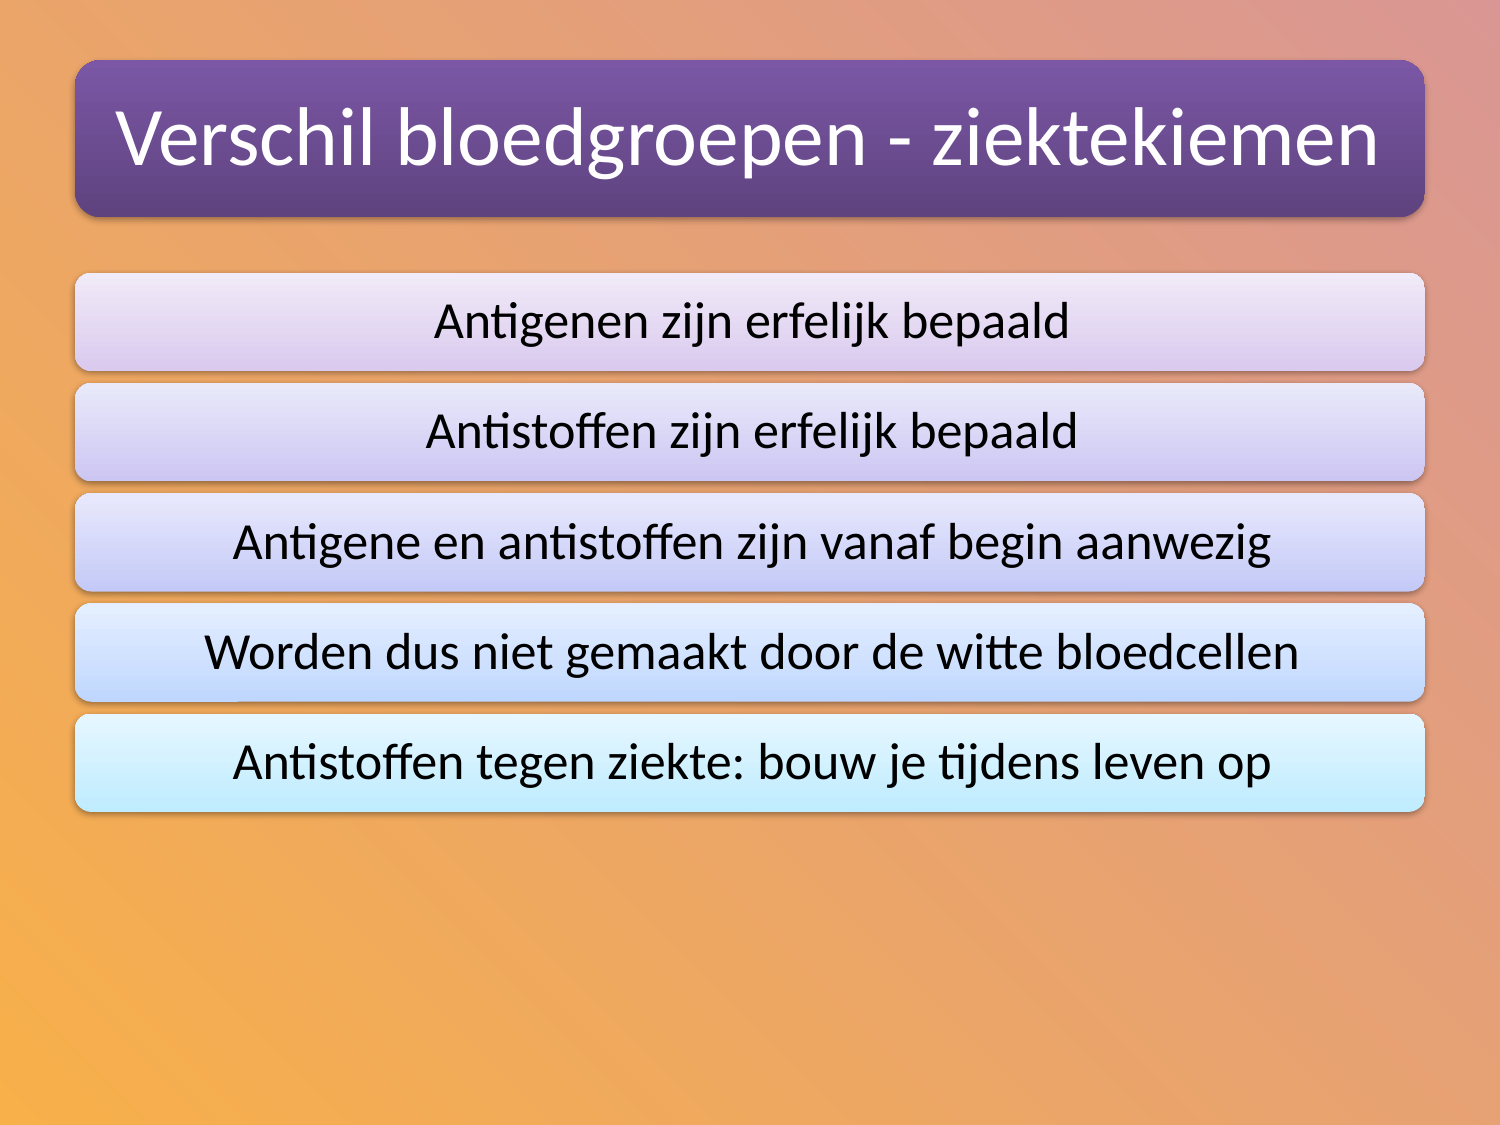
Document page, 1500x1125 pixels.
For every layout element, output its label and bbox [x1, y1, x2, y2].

list [74, 262, 1426, 823]
text_box [74, 44, 1426, 233]
